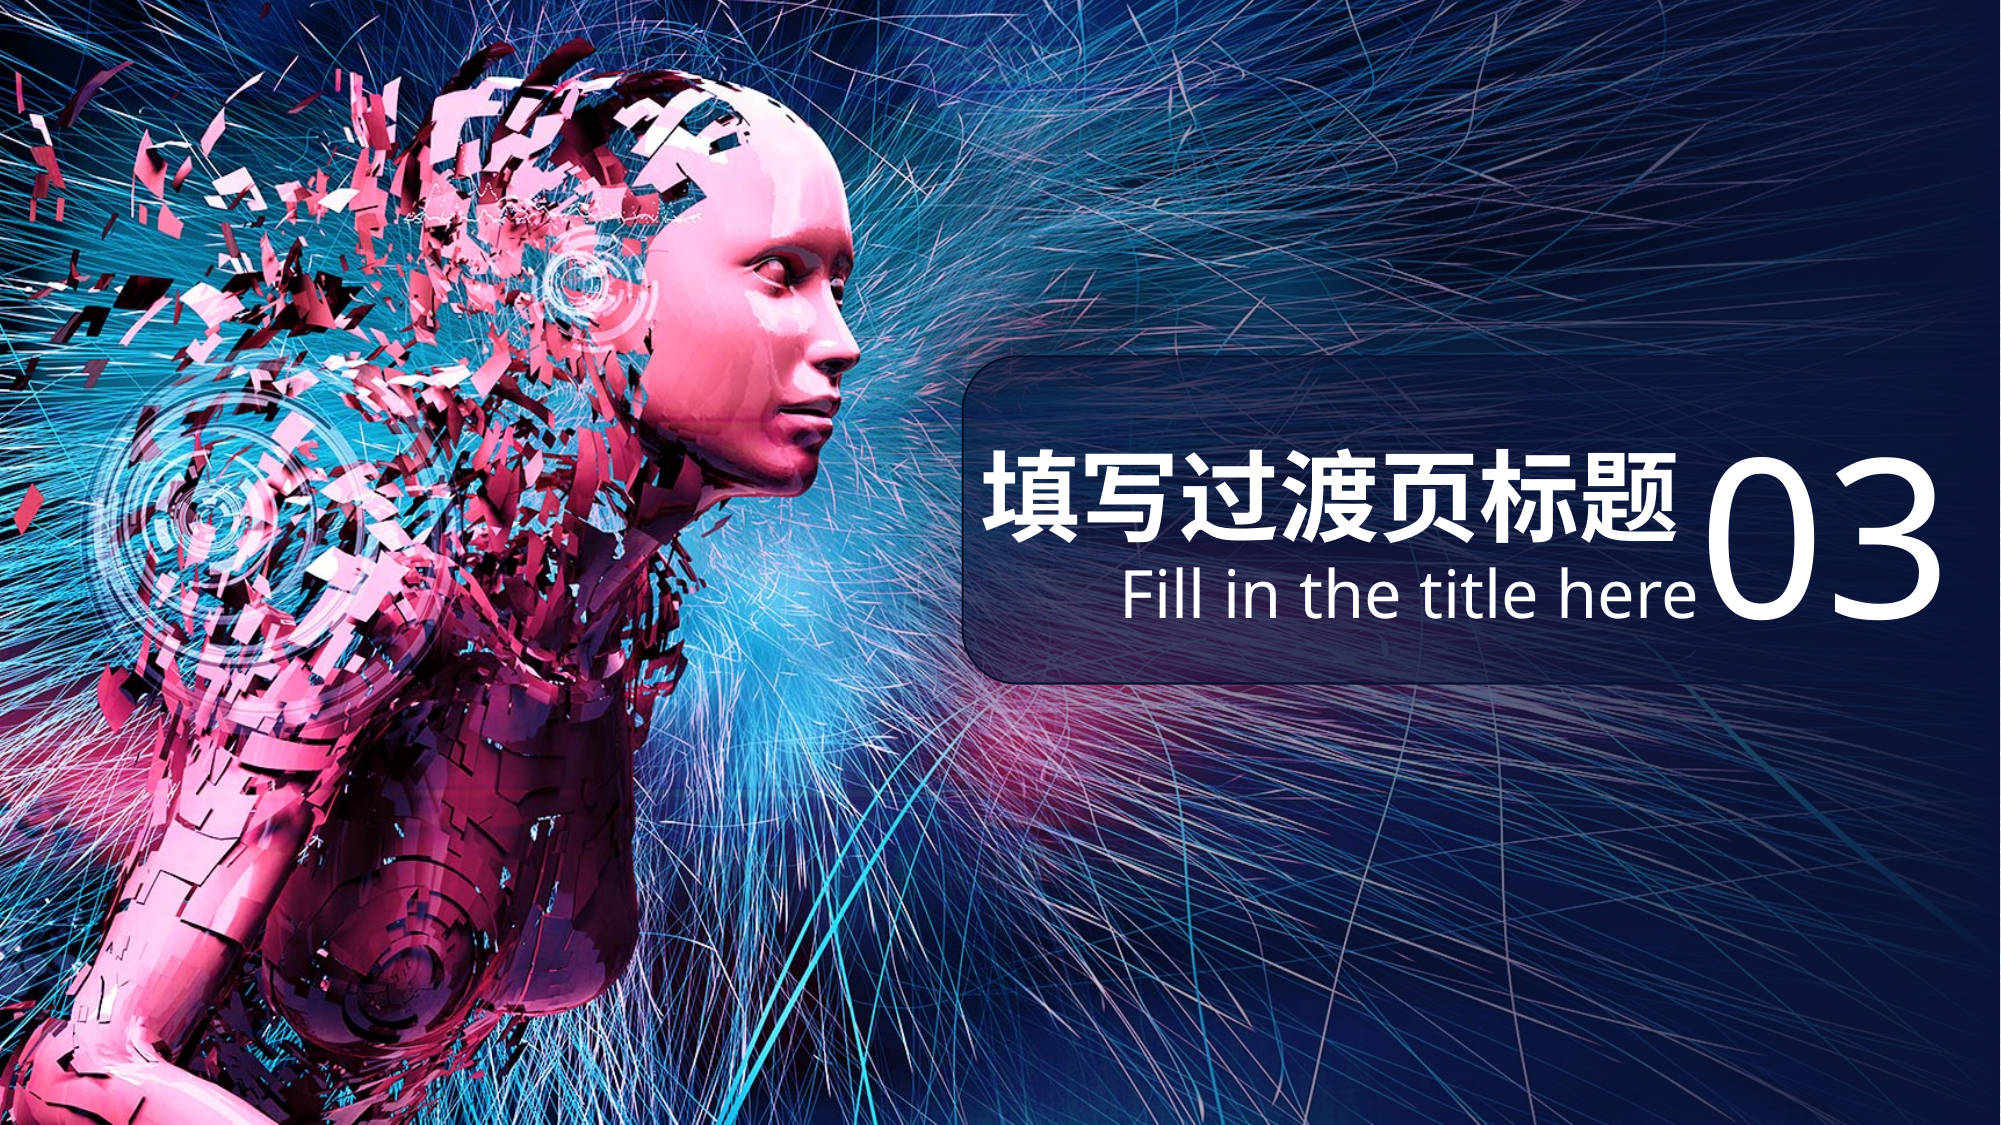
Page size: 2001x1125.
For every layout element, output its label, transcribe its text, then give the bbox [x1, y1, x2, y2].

text_box 填写过渡页标题 [464, 425, 1683, 563]
picture [0, 0, 860, 1125]
text_box 03 [1683, 389, 1972, 671]
text_box [860, 0, 2000, 1125]
text_box Fill in the title here [1105, 544, 1683, 640]
